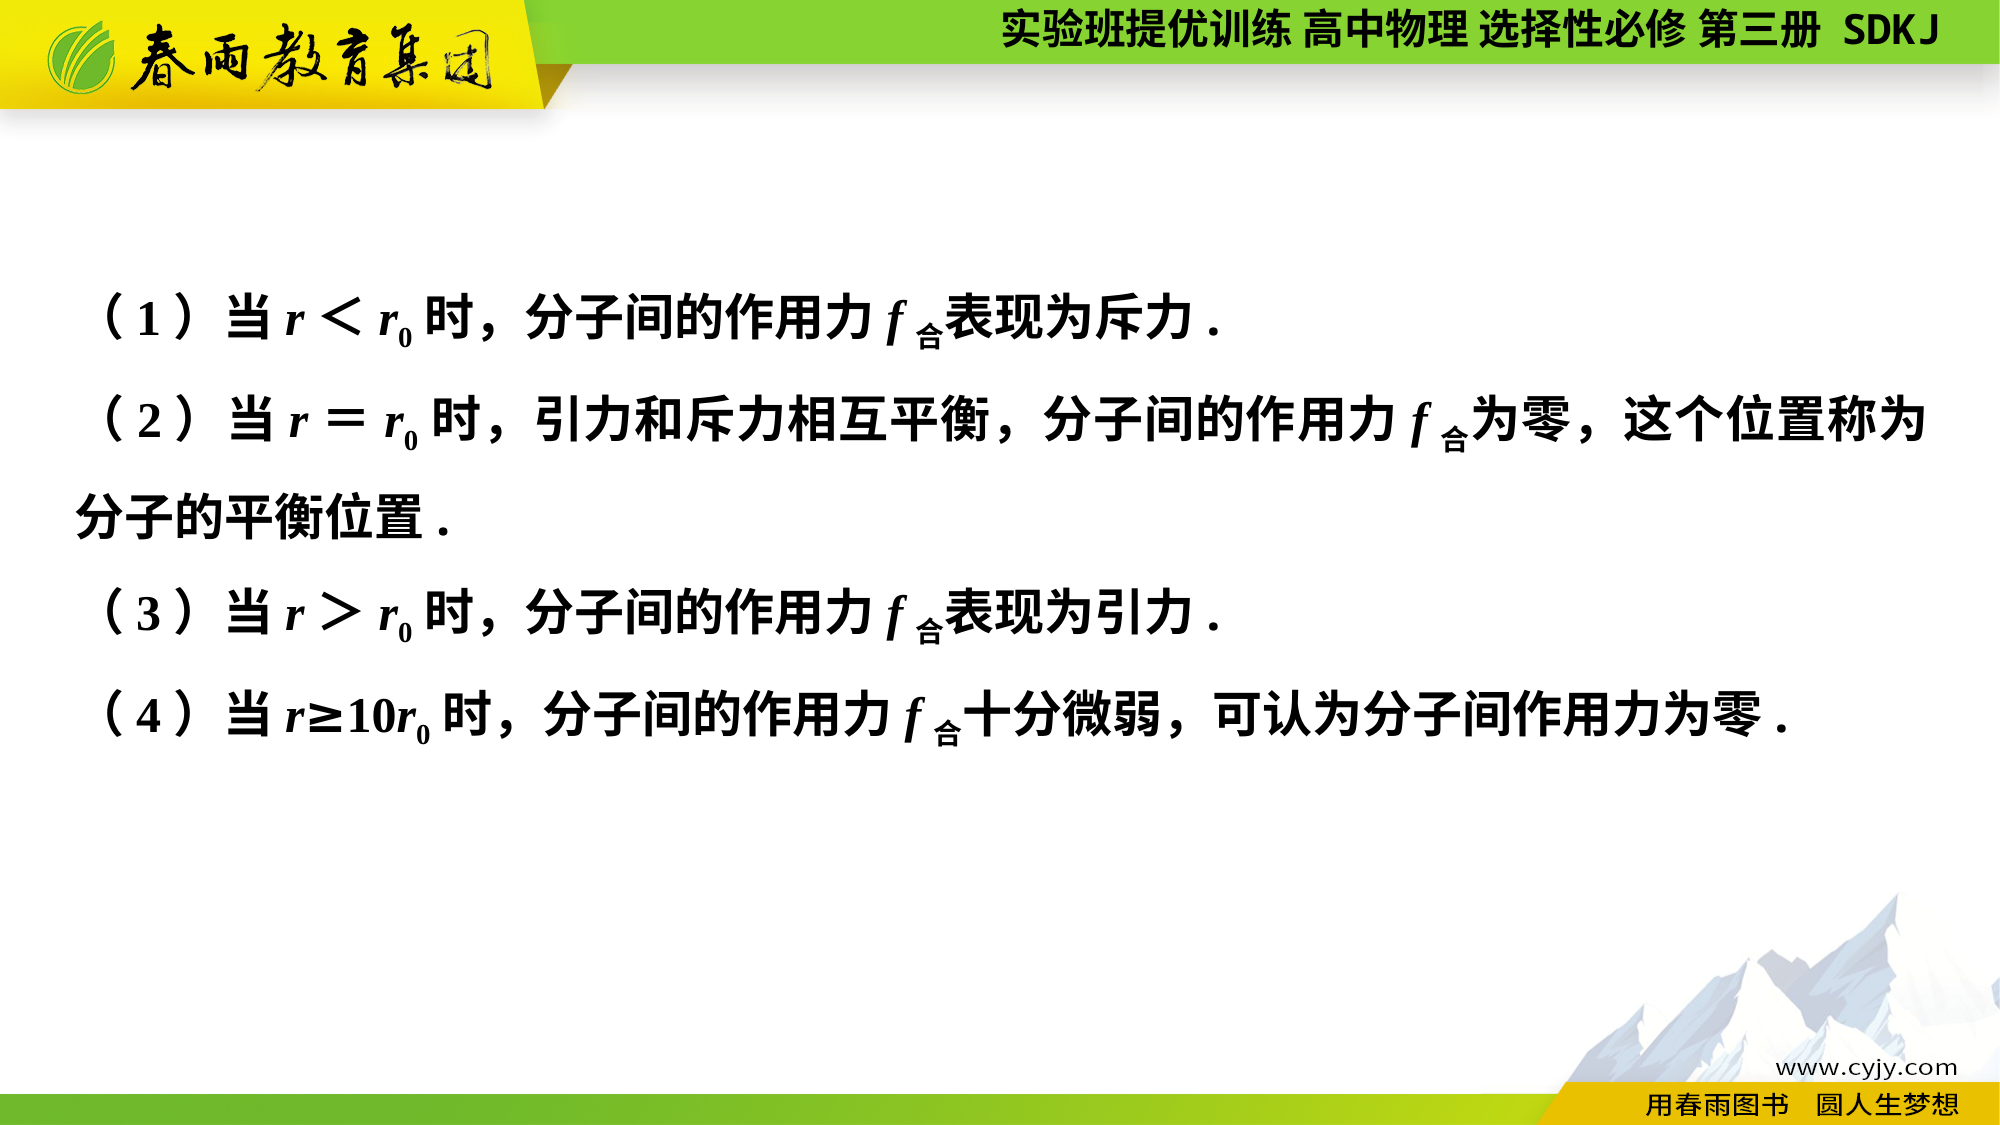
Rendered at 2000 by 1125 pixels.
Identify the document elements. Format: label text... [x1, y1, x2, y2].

picture [0, 0, 2000, 1125]
list （1）当r＜r0时，分子间的作用力f合表现为斥力. （2）当r＝r0时，引力和斥力相互平衡，分子间的作用力f合为零，这个位置称为分子的平衡位置. （3）当r＞r0时，分子间的作用力f合表现为引力. （4）当r≥10r0时，分子间的作用力f合十分微弱，可认为分子间作用力为零. [59, 243, 1944, 714]
